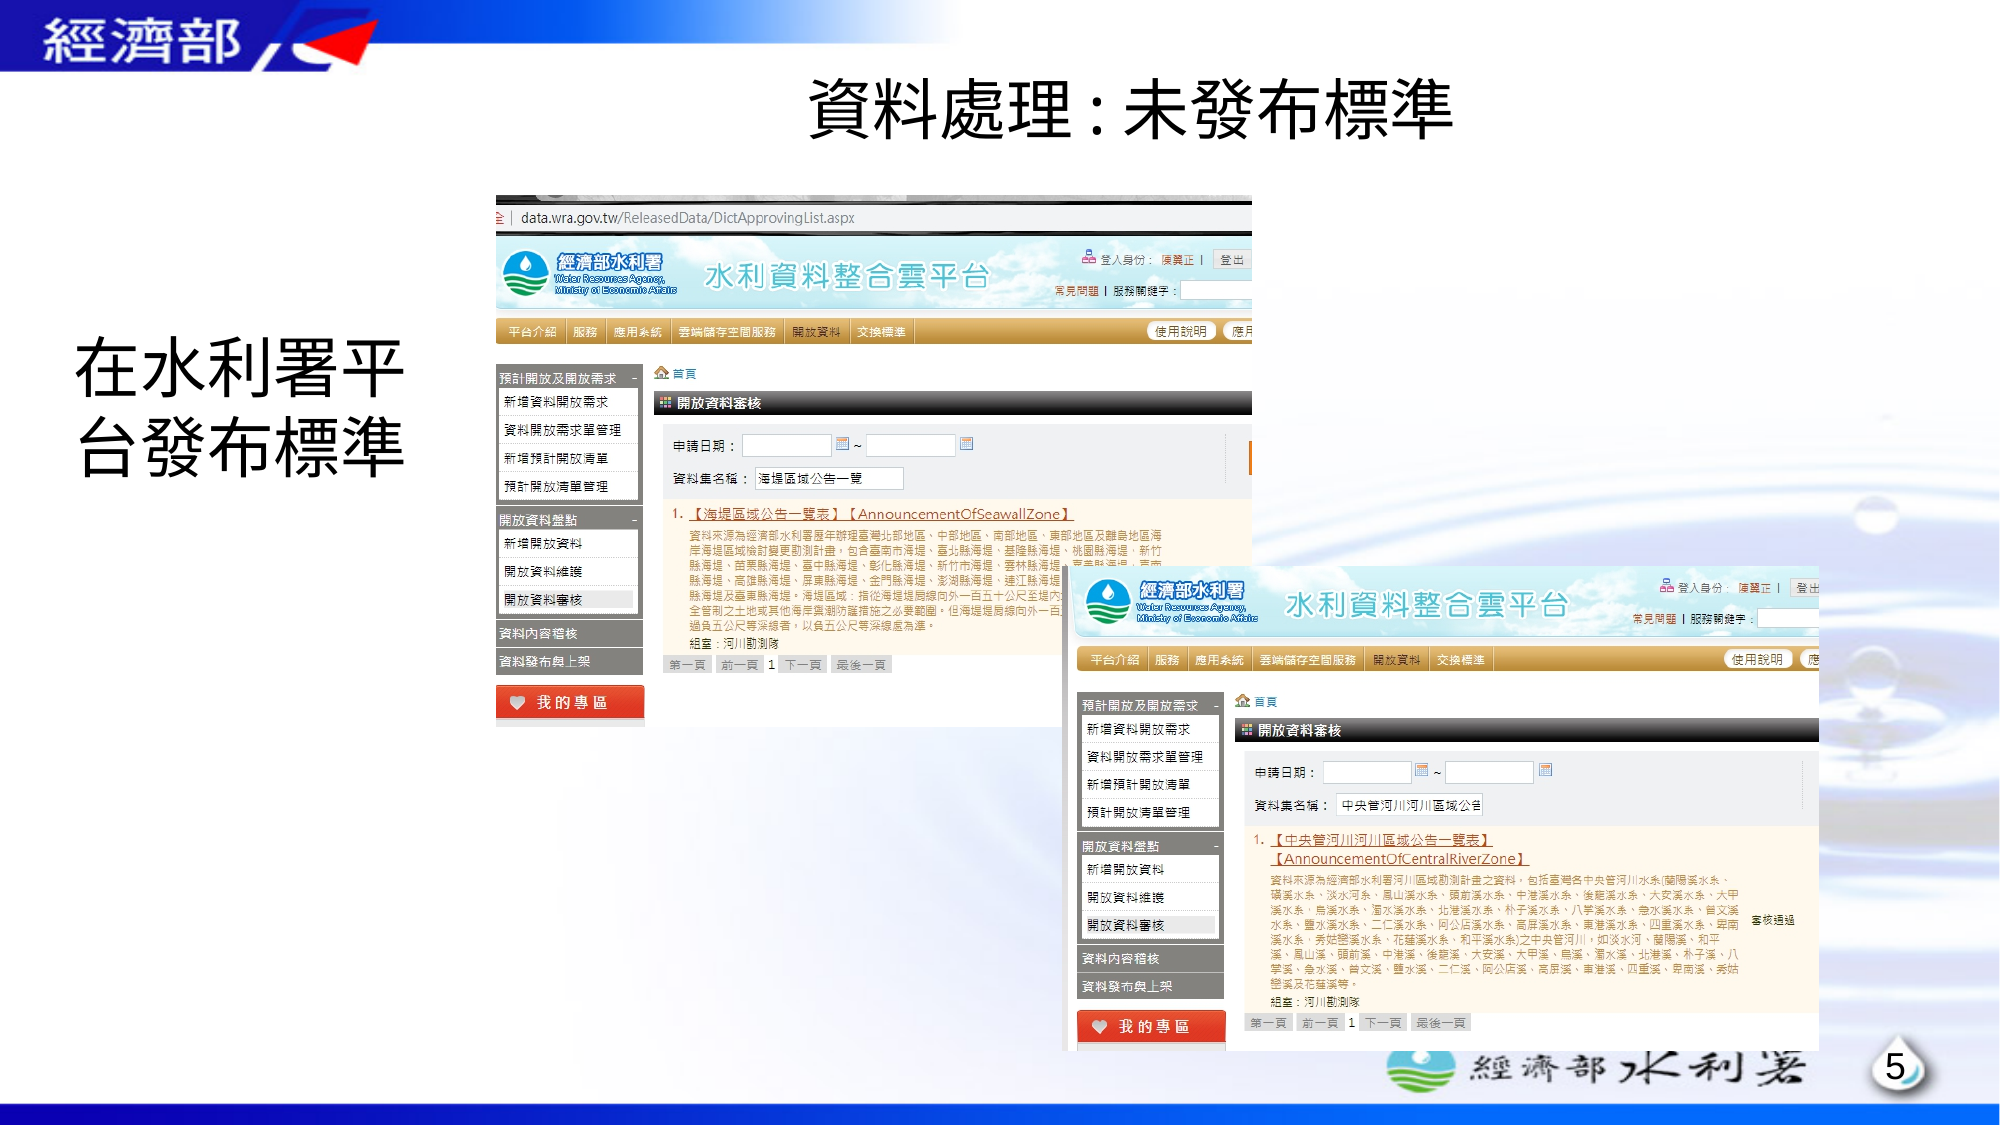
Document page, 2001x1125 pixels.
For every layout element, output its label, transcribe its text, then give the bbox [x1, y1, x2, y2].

text_box 資料處理:未發布標準 [791, 59, 1536, 166]
text_box 在水利署平台發布標準 [58, 318, 464, 494]
text_box 5 [1870, 1034, 1921, 1095]
picture [0, 0, 2000, 1125]
